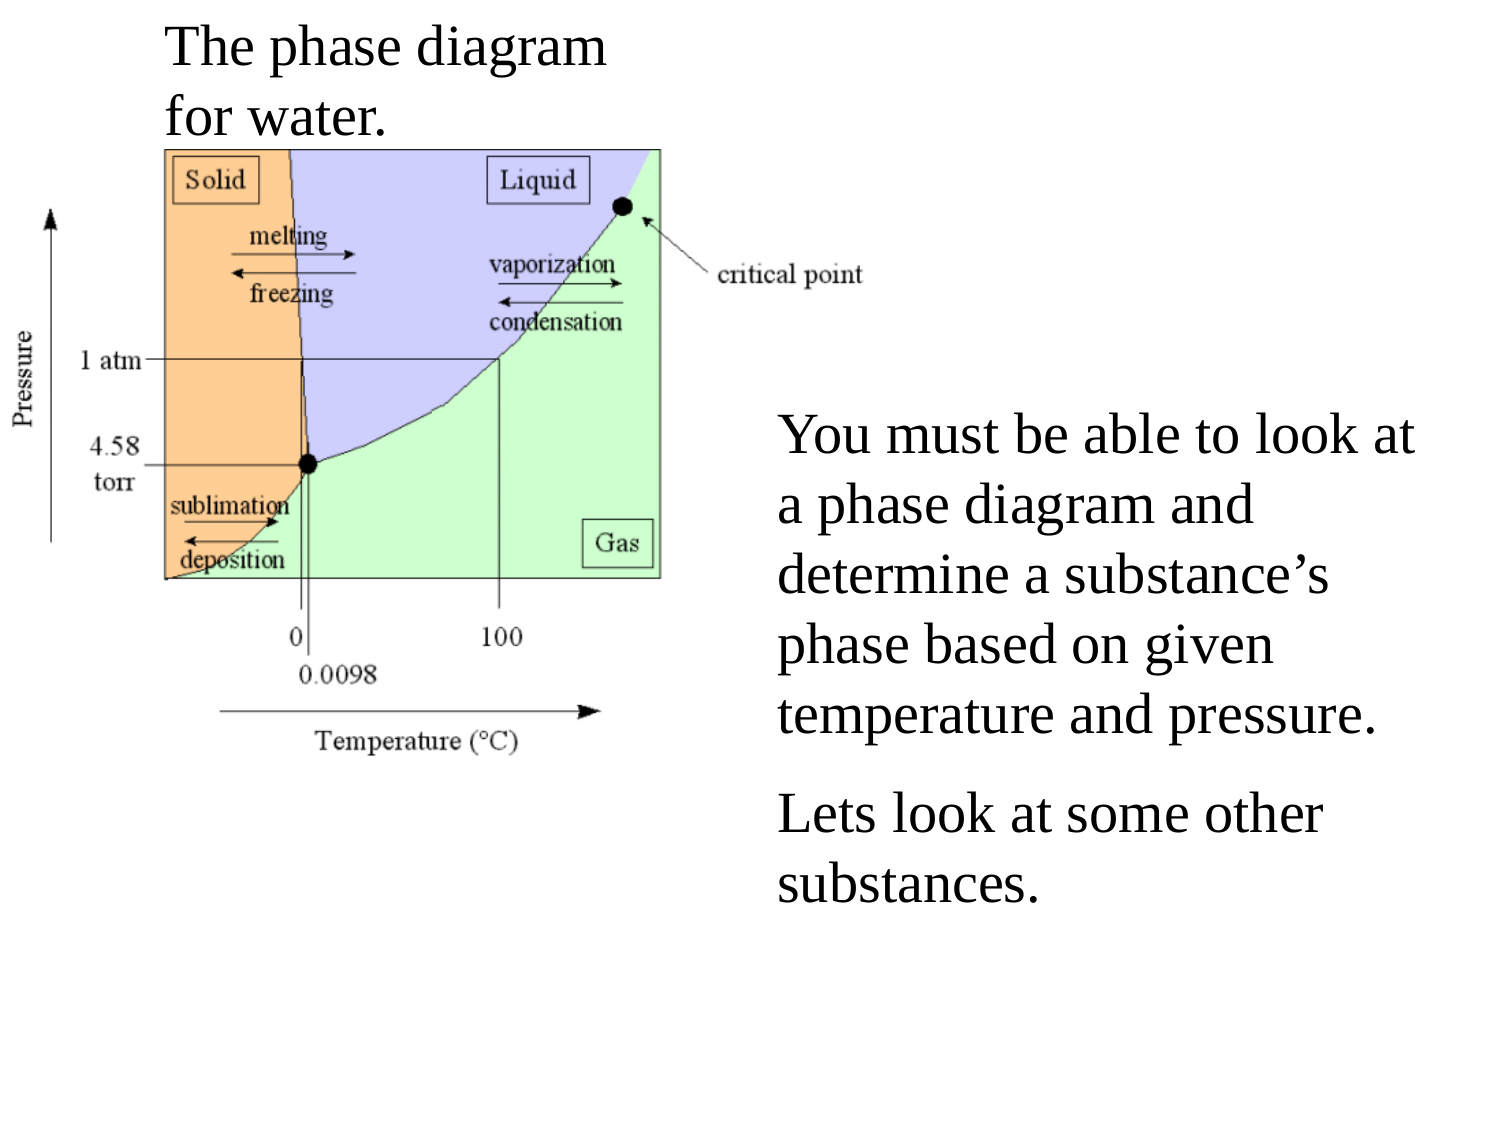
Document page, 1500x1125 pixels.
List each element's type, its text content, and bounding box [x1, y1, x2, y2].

text_box You must be able to look at a phase diagram and determine a substance’s phase based on given temperature and pressure. Lets look at some other substances. [762, 387, 1438, 922]
text_box The phase diagram for water. [149, 0, 663, 148]
picture [0, 149, 876, 764]
